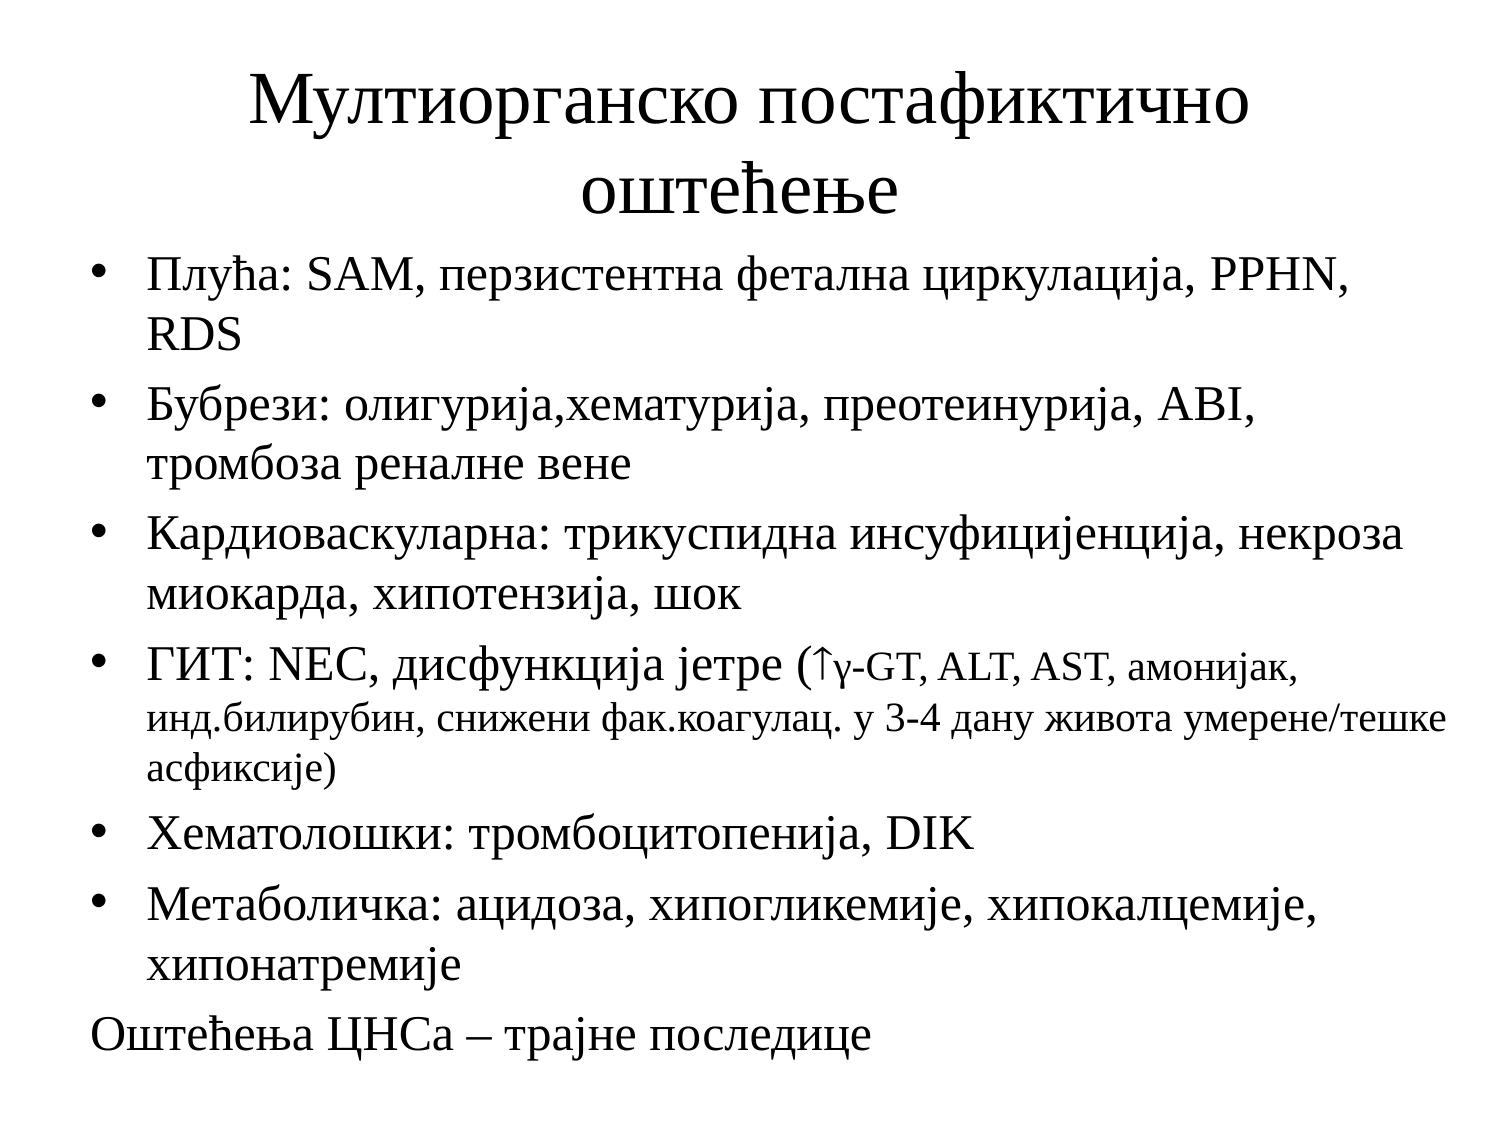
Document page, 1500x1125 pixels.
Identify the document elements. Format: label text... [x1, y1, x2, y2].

list Плућа: SAM, перзистентна фетална циркулација, PPHN, RDS Бубрези: олигурија,хематурија, преотеинурија, ABI, тромбоза реналне вене Кардиоваскуларна: трикуспидна инсуфицијенција, некроза миокарда, хипотензија, шок ГИТ: NEC, дисфункција јетре (γ-GT, ALT, AST, амонијак, инд.билирубин, снижени фак.коагулац. у 3-4 дану живота умерене/тешке асфиксије) Хематолошки: тромбоцитопенија, DIK Метаболичка: ацидоза, хипогликемије, хипокалцемије, хипонатремије Оштећења ЦНСа – трајне последице [75, 232, 1463, 1033]
title Мултиорганско постафиктично оштећење [75, 45, 1425, 232]
